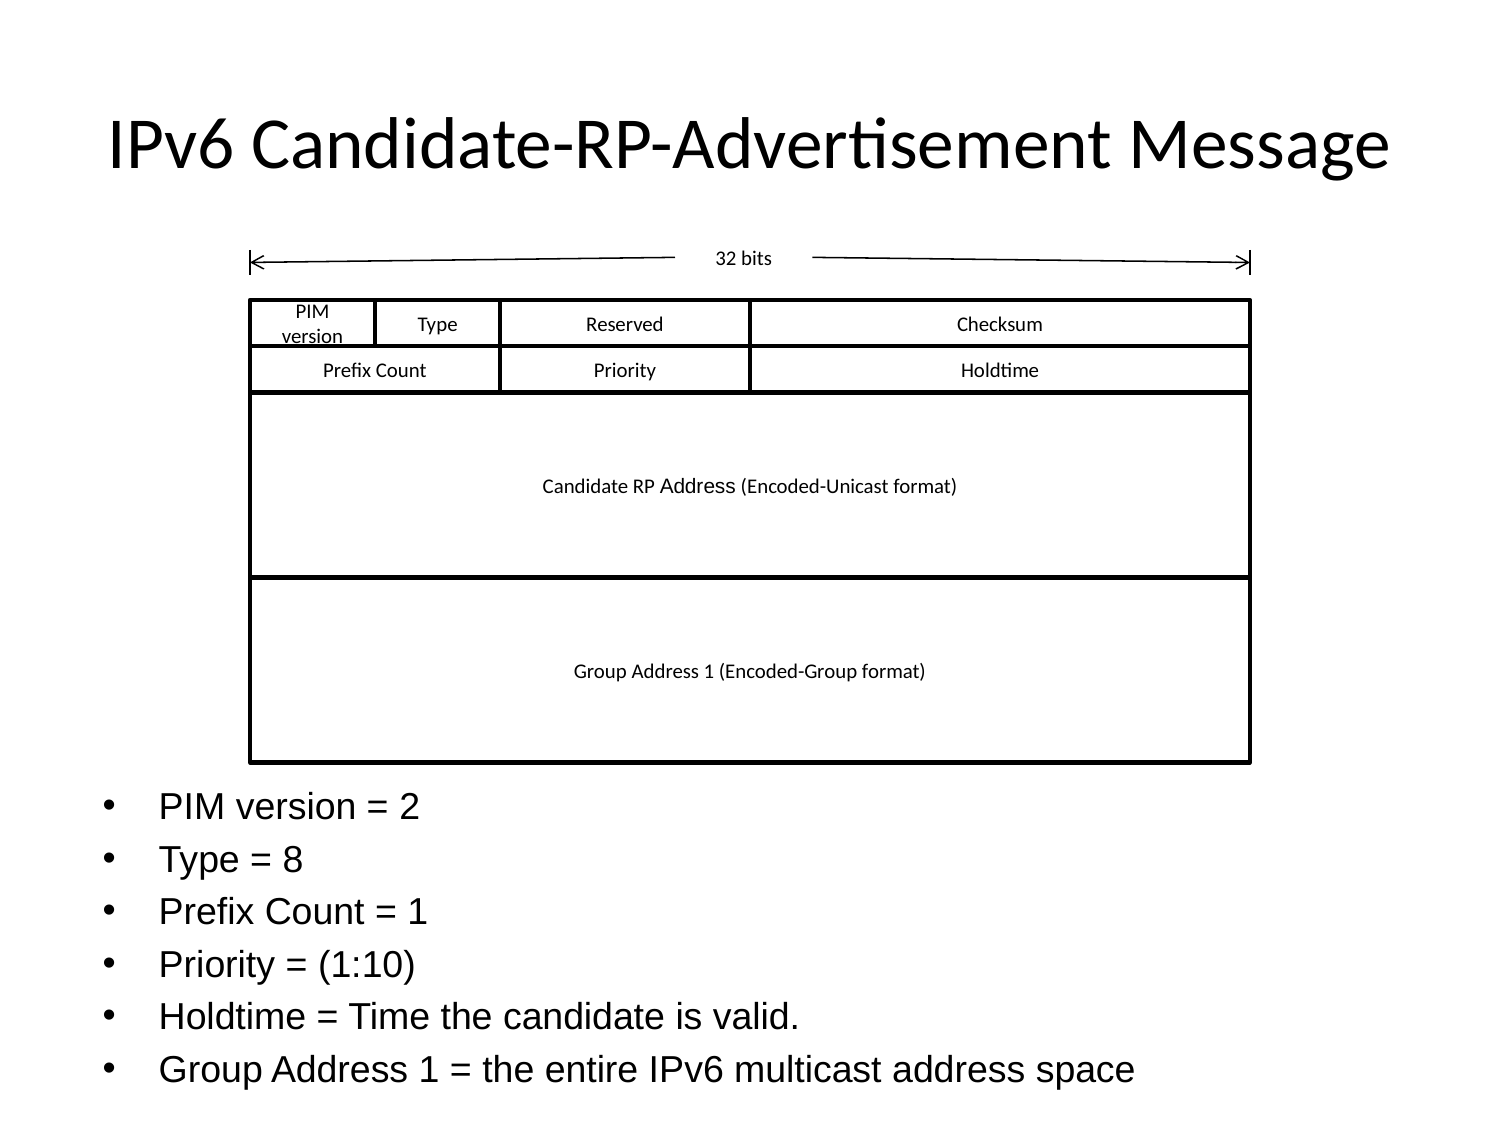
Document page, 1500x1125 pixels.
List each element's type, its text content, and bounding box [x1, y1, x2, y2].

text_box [249, 257, 676, 263]
text_box 32 bits [674, 237, 813, 278]
text_box Group Address 1 (Encoded-Group format) [248, 575, 1252, 765]
text_box Holdtime [748, 344, 1252, 390]
text_box PIM version [248, 298, 373, 344]
list PIM version = 2 Type = 8 Prefix Count = 1 Priority = (1:10) Holdtime = Time the candidate is valid. Group Address 1 = the entire IPv6 multicast address space [87, 774, 1438, 1100]
text_box Candidate RP Address (Encoded-Unicast format) [248, 390, 1252, 575]
text_box Reserved [498, 298, 752, 344]
text_box Type [373, 298, 498, 344]
title IPv6 Candidate-RP-Advertisement Message [75, 45, 1425, 233]
text_box Priority [498, 344, 748, 390]
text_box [812, 257, 1251, 263]
text_box Prefix Count [248, 344, 498, 390]
text_box Checksum [752, 298, 1252, 344]
